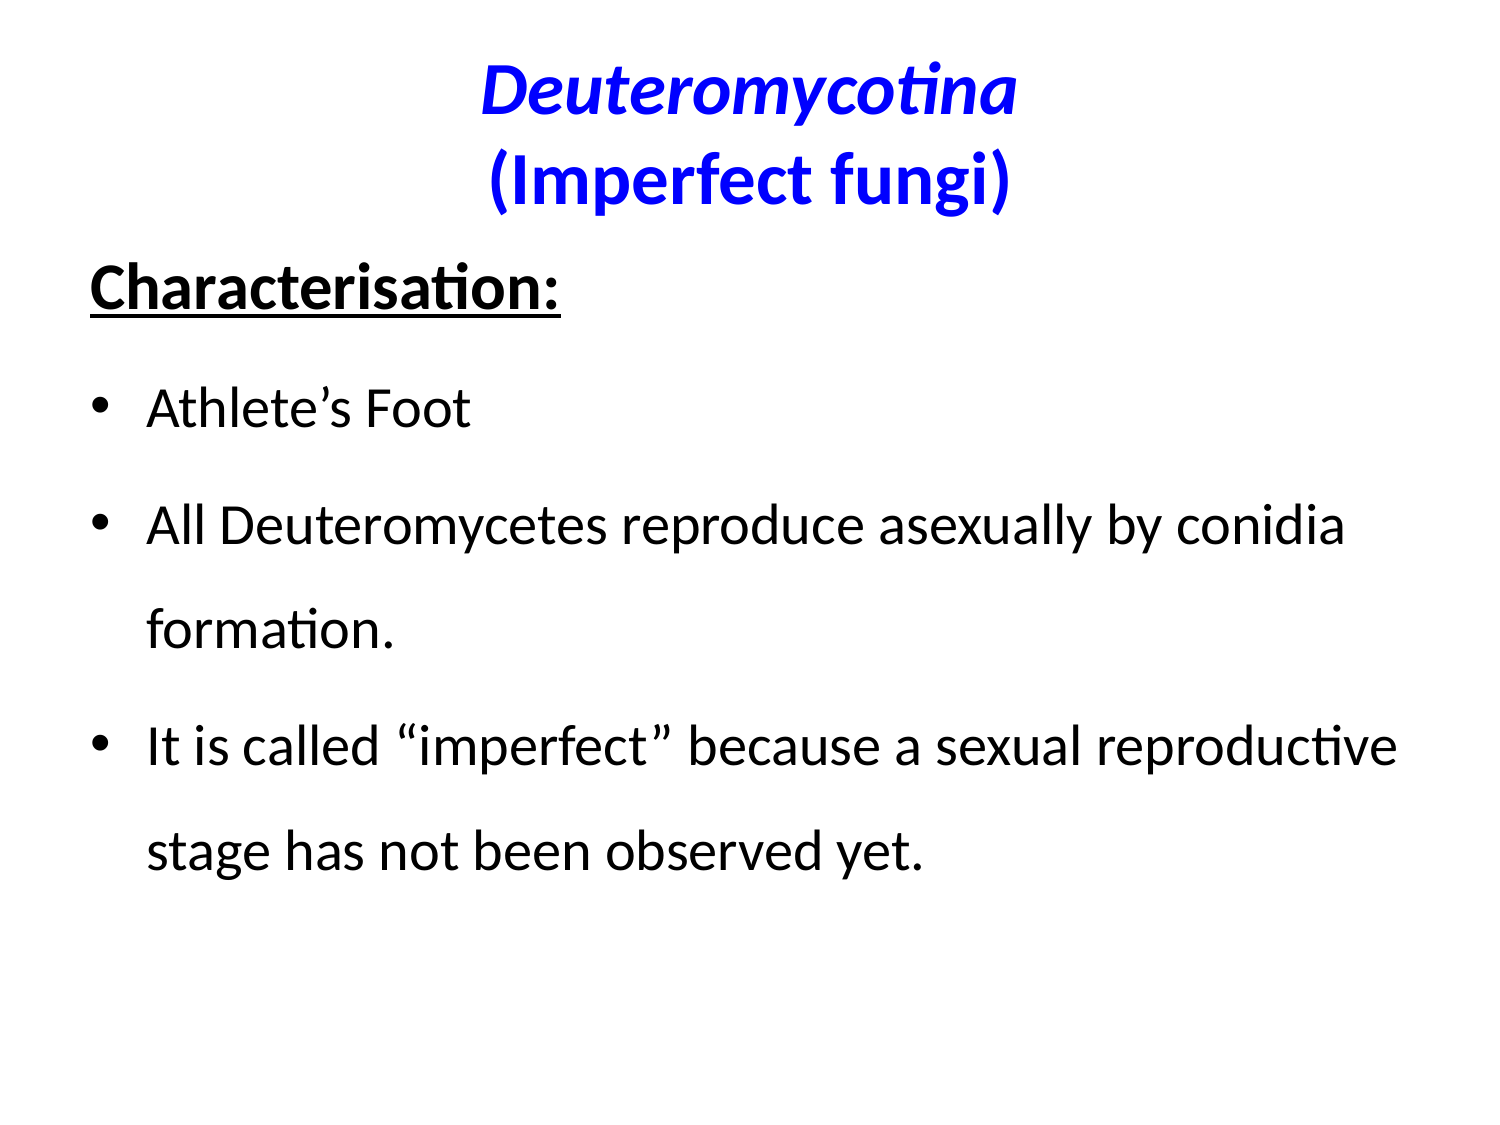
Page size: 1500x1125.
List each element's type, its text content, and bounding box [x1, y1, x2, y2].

list Characterisation: Athlete’s Foot All Deuteromycetes reproduce asexually by conidia formation. It is called “imperfect” because a sexual reproductive stage has not been observed yet. [75, 235, 1425, 1052]
title Deuteromycotina (Imperfect fungi) [75, 23, 1425, 235]
